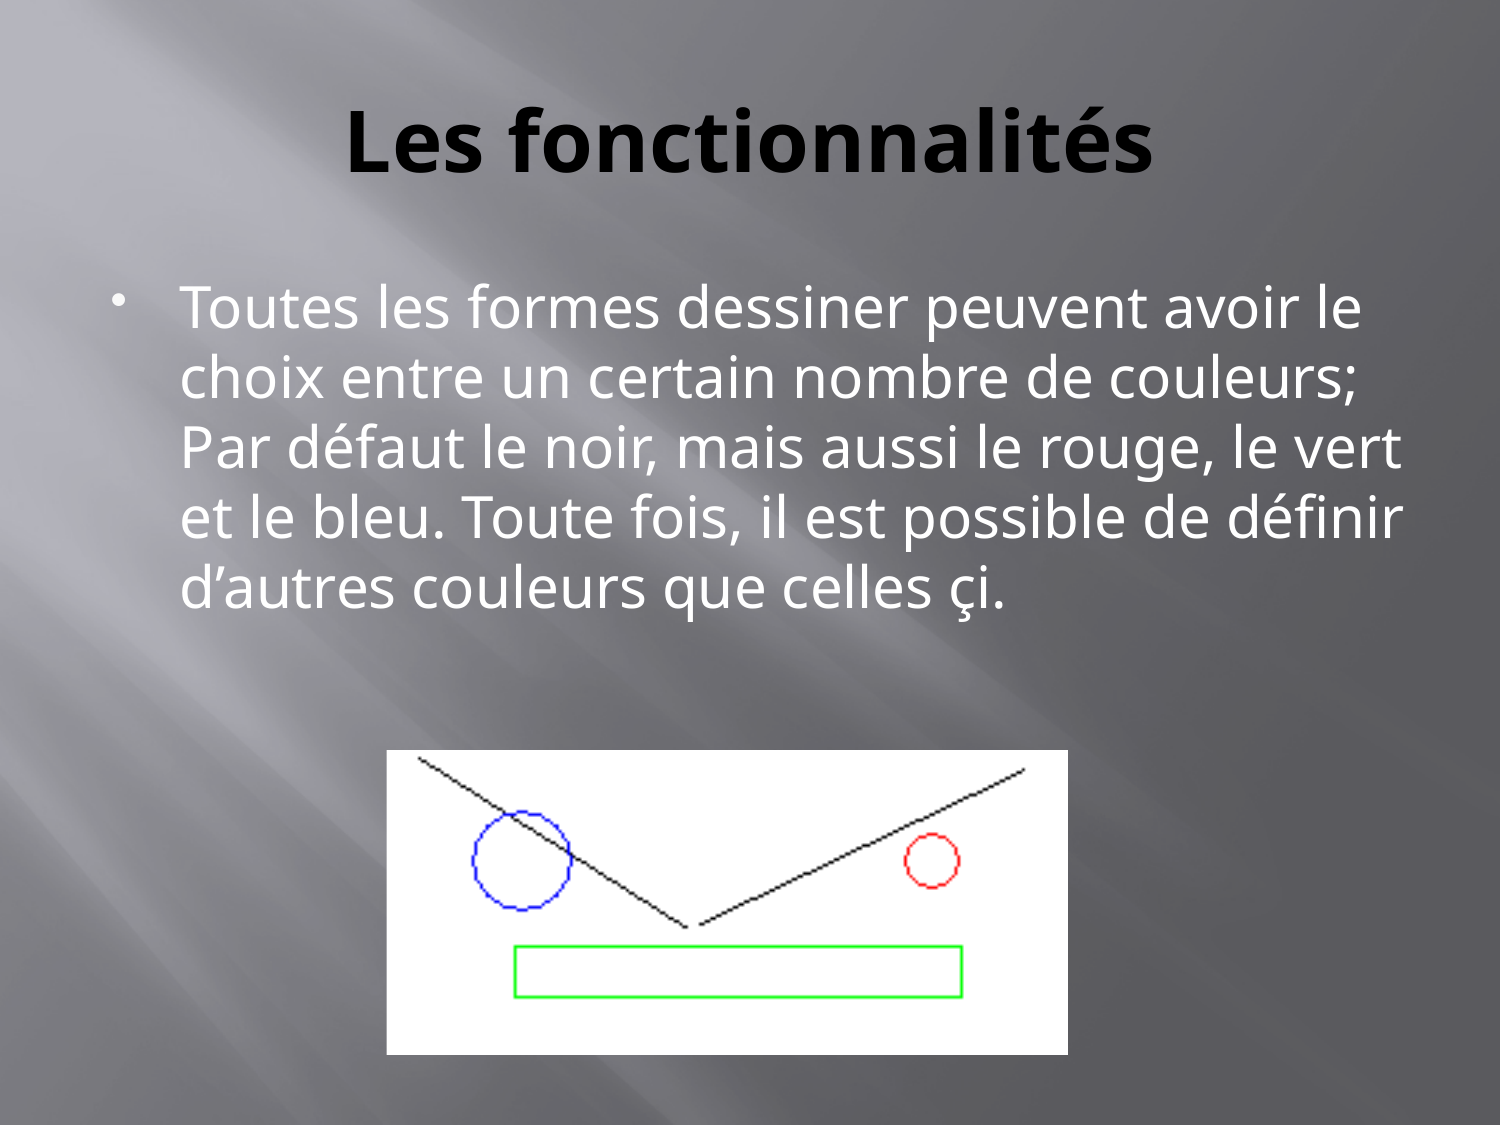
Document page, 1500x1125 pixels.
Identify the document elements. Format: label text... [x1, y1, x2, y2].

picture [386, 749, 1068, 1055]
title Les fonctionnalités [75, 45, 1425, 233]
list Toutes les formes dessiner peuvent avoir le choix entre un certain nombre de couleurs; Par défaut le noir, mais aussi le rouge, le vert et le bleu. Toute fois, il est possible de définir d’autres couleurs que celles çi. [75, 262, 1425, 1035]
